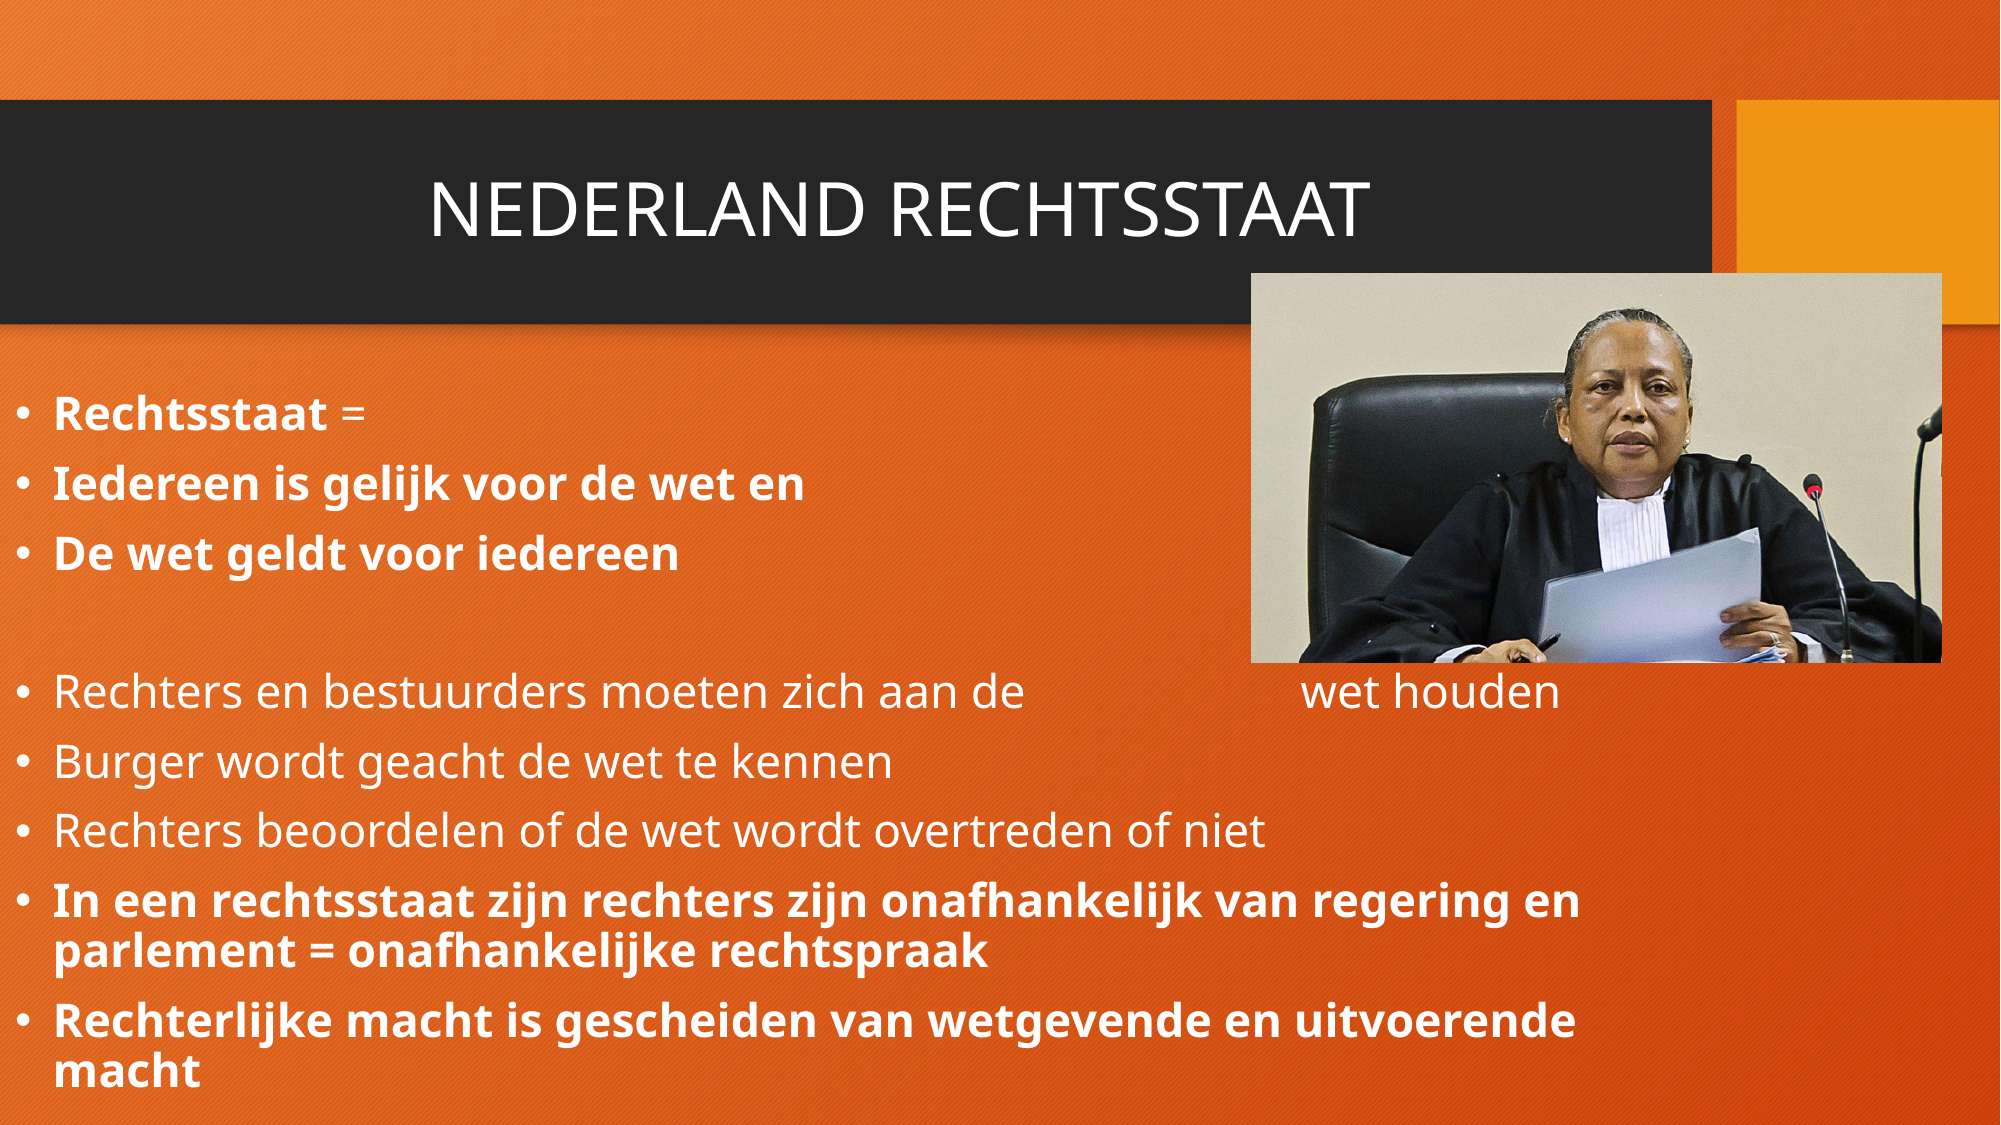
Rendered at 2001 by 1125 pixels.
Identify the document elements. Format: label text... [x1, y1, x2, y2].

title NEDERLAND RECHTSSTAAT [111, 123, 1689, 301]
list Rechtsstaat = Iedereen is gelijk voor de wet en De wet geldt voor iedereen Rechters en bestuurders moeten zich aan de wet houden Burger wordt geacht de wet te kennen Rechters beoordelen of de wet wordt overtreden of niet In een rechtsstaat zijn rechters zijn onafhankelijk van regering en parlement = onafhankelijke rechtspraak Rechterlijke macht is gescheiden van wetgevende en uitvoerende macht [0, 383, 1689, 1108]
picture [0, 272, 2000, 664]
